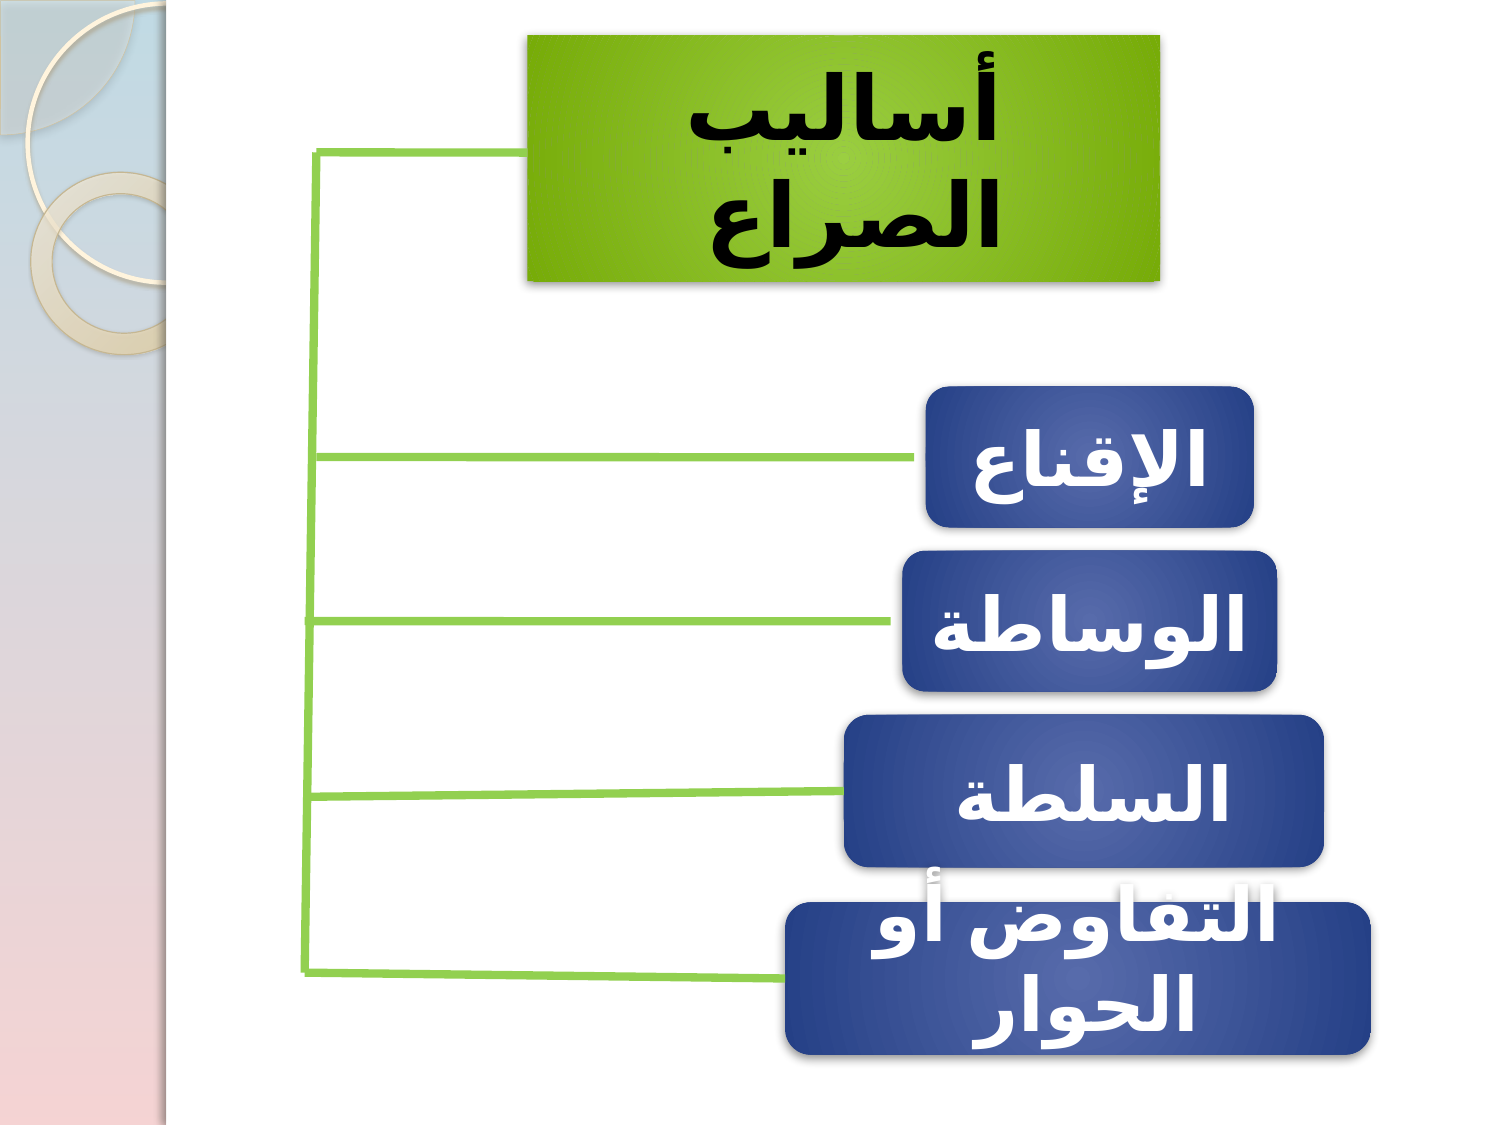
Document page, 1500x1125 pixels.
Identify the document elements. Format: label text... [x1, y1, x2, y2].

text_box التفاوض أو الحوار [785, 902, 1372, 1055]
text_box الوساطة [902, 550, 1278, 692]
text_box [304, 790, 844, 798]
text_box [304, 972, 786, 979]
text_box أساليب الصراع [527, 35, 1161, 282]
text_box السلطة [843, 714, 1325, 868]
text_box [0, 556, 721, 569]
text_box الإقناع [925, 386, 1254, 528]
